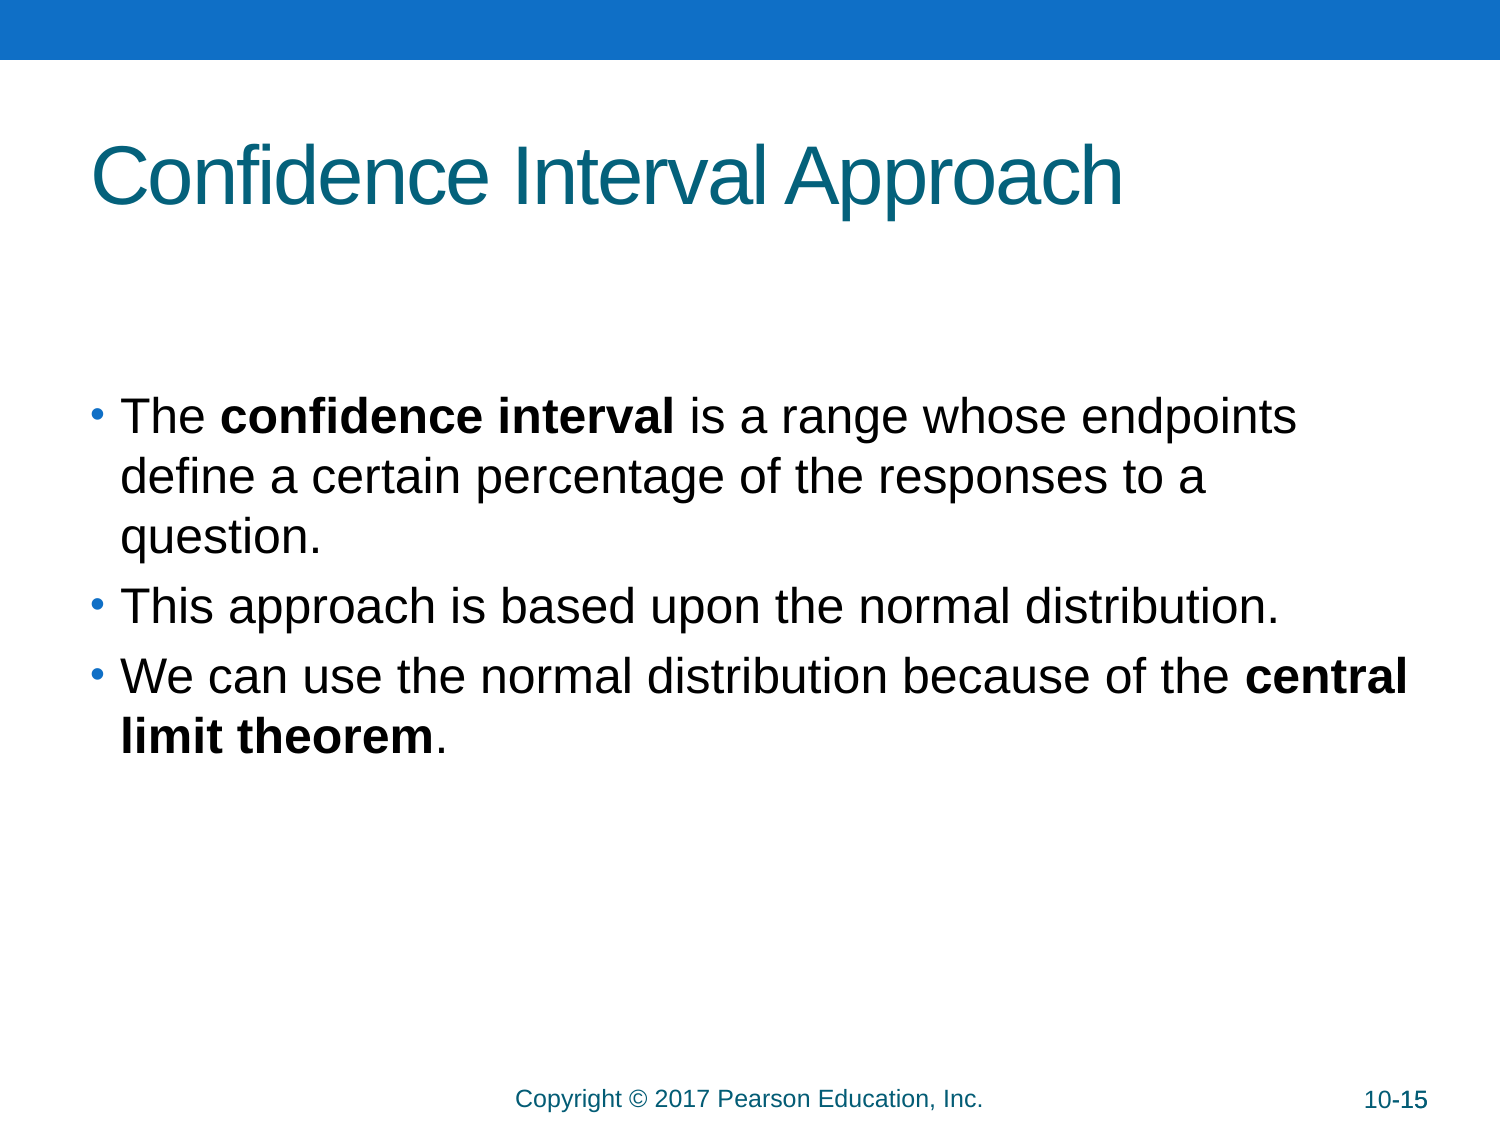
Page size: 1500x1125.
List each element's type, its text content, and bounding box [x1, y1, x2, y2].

list The confidence interval is a range whose endpoints define a certain percentage of the responses to a question. This approach is based upon the normal distribution. We can use the normal distribution because of the central limit theorem. [75, 376, 1425, 1125]
title Confidence Interval Approach [75, 90, 1425, 253]
